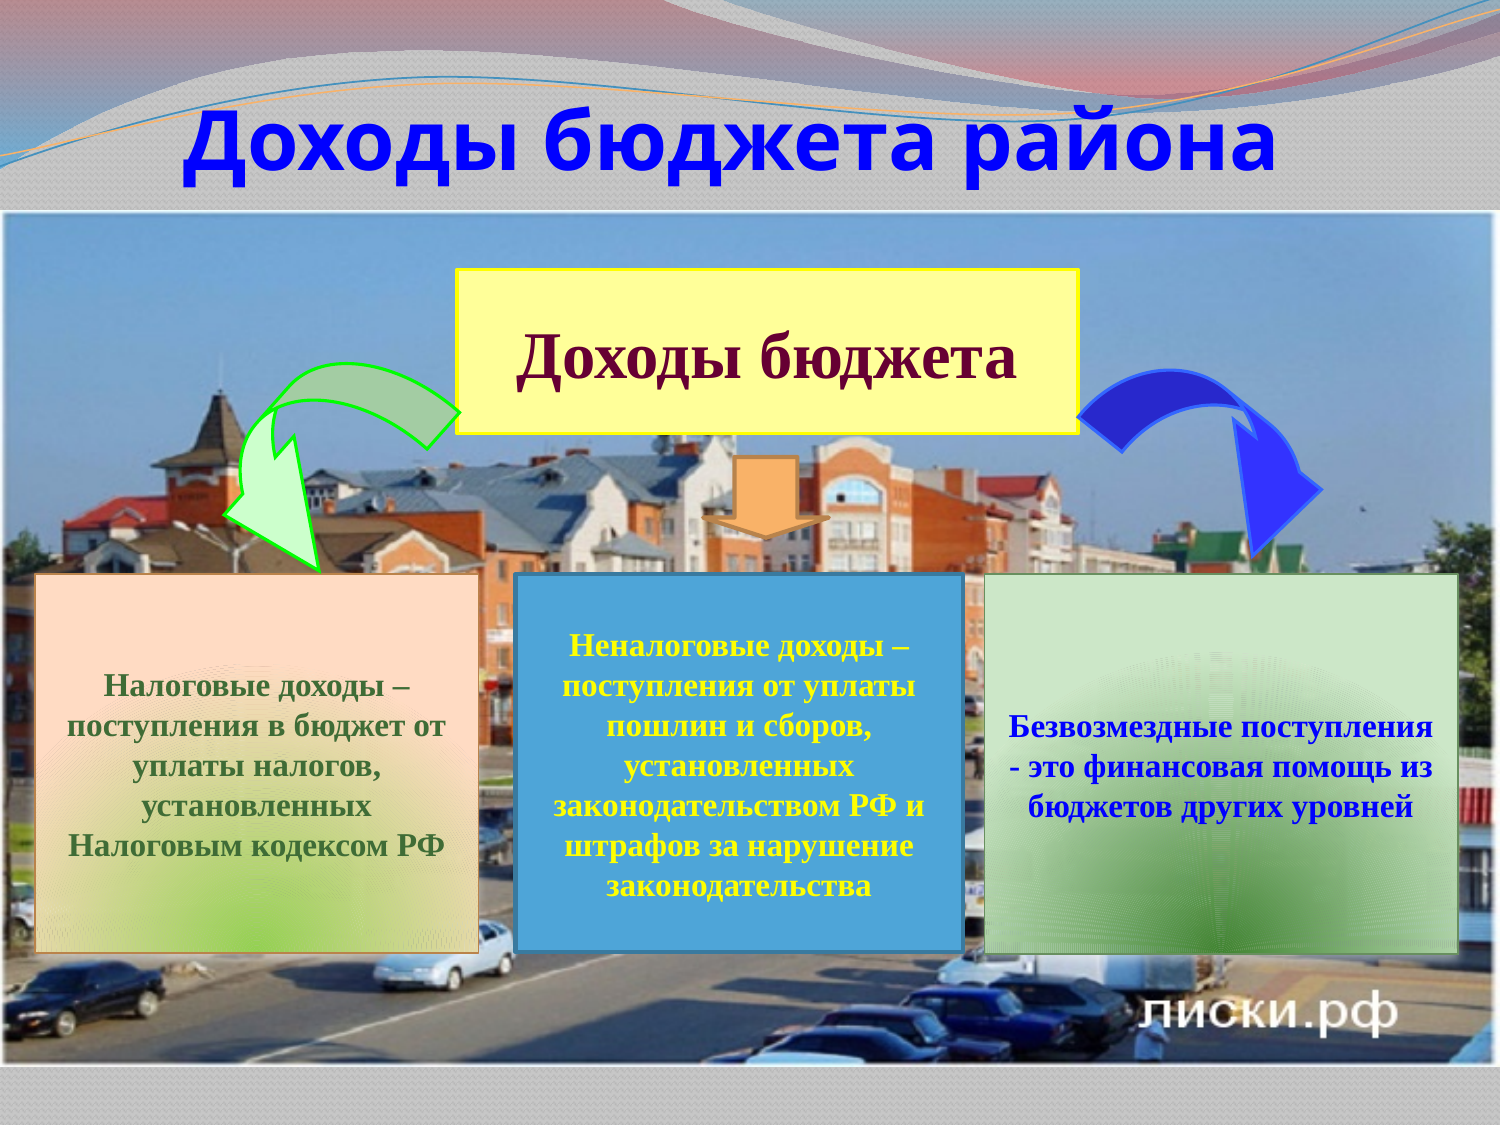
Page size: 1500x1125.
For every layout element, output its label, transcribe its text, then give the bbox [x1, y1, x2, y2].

text_box Налоговые доходы – поступления в бюджет от уплаты налогов, установленных Налоговым кодексом РФ [34, 573, 479, 954]
table_cell [977, 575, 1465, 967]
text_box [0, 210, 1500, 1067]
text_box [1078, 370, 1322, 557]
table_cell [27, 575, 484, 966]
text_box [700, 454, 831, 540]
text_box Неналоговые доходы – поступления от уплаты пошлин и сборов, установленных законодательством РФ и штрафов за нарушение законодательства [513, 572, 965, 954]
list Доходы бюджета [457, 269, 1079, 434]
text_box [224, 363, 460, 571]
text_box Безвозмездные поступления - это финансовая помощь из бюджетов других уровней [984, 573, 1459, 955]
title Доходы бюджета района [35, 52, 1430, 188]
